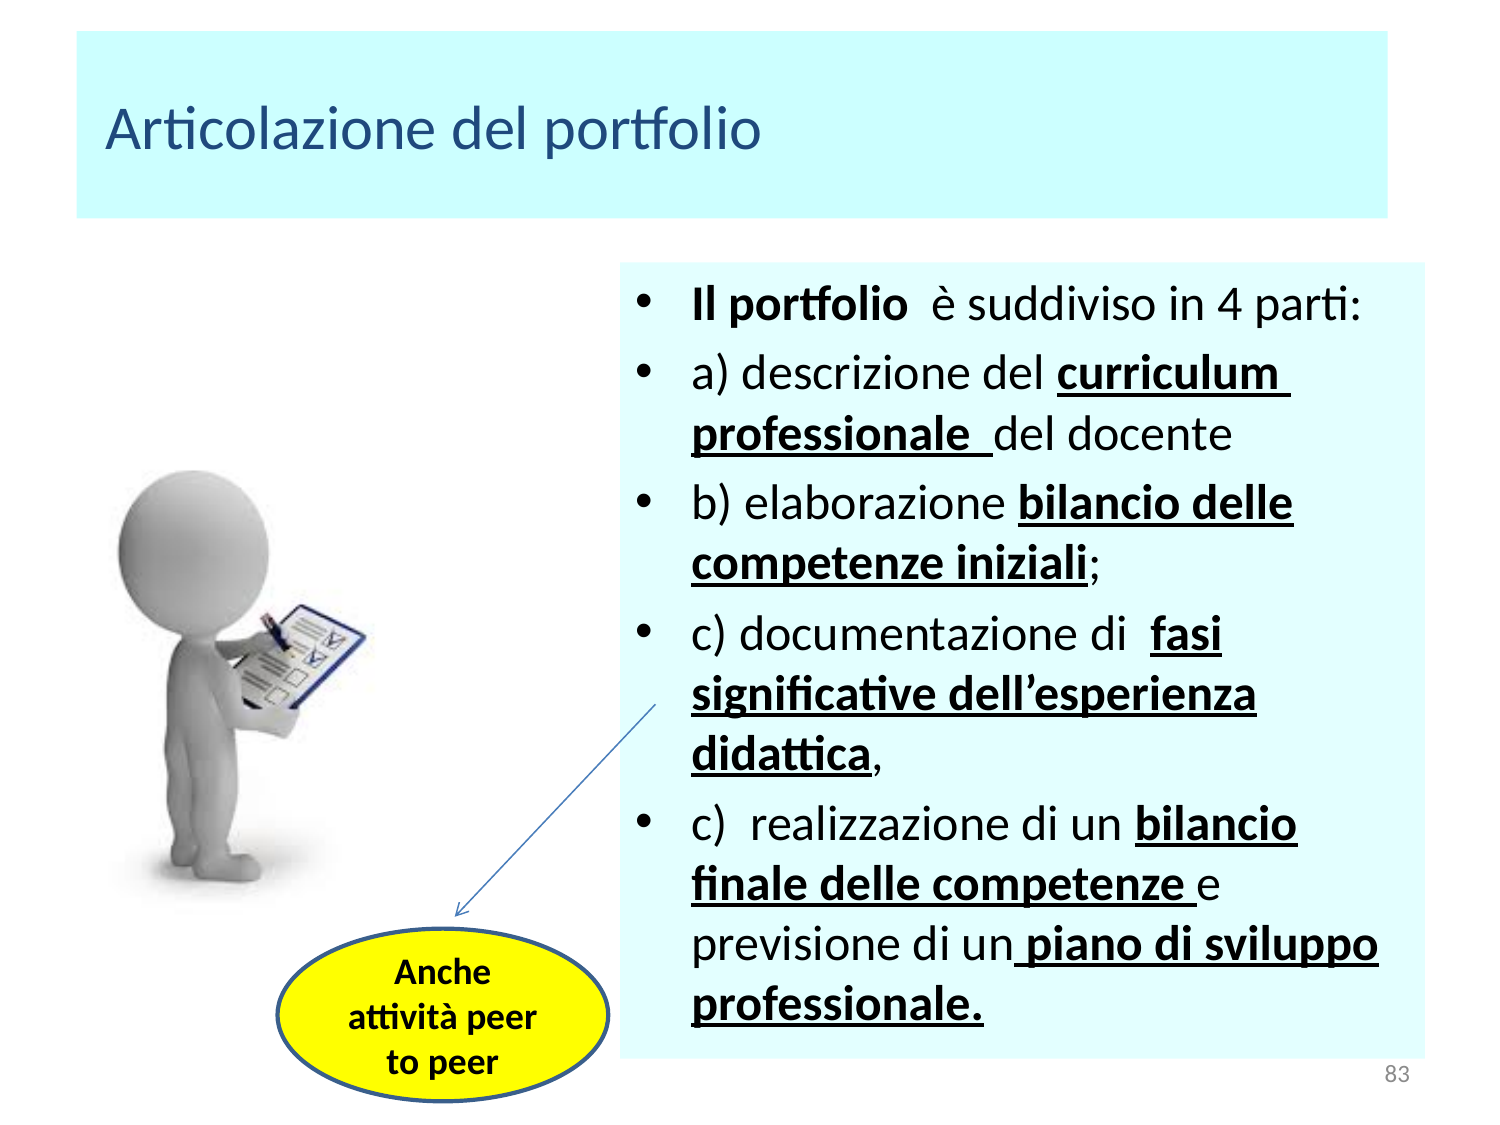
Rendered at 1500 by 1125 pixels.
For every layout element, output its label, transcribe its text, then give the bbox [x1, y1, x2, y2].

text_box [454, 703, 656, 917]
text_box Articolazione del portfolio [76, 31, 1388, 219]
slide_number 83 [1074, 1042, 1425, 1103]
text_box Anche attività peer to peer [275, 935, 611, 1104]
picture [76, 420, 514, 929]
list Il portfolio è suddiviso in 4 parti: a) descrizione del curriculum professionale del docente b) elaborazione bilancio delle competenze iniziali; c) documentazione di fasi significative dell’esperienza didattica, c) realizzazione di un bilancio finale delle competenze e previsione di un piano di sviluppo professionale. [620, 262, 1425, 1059]
